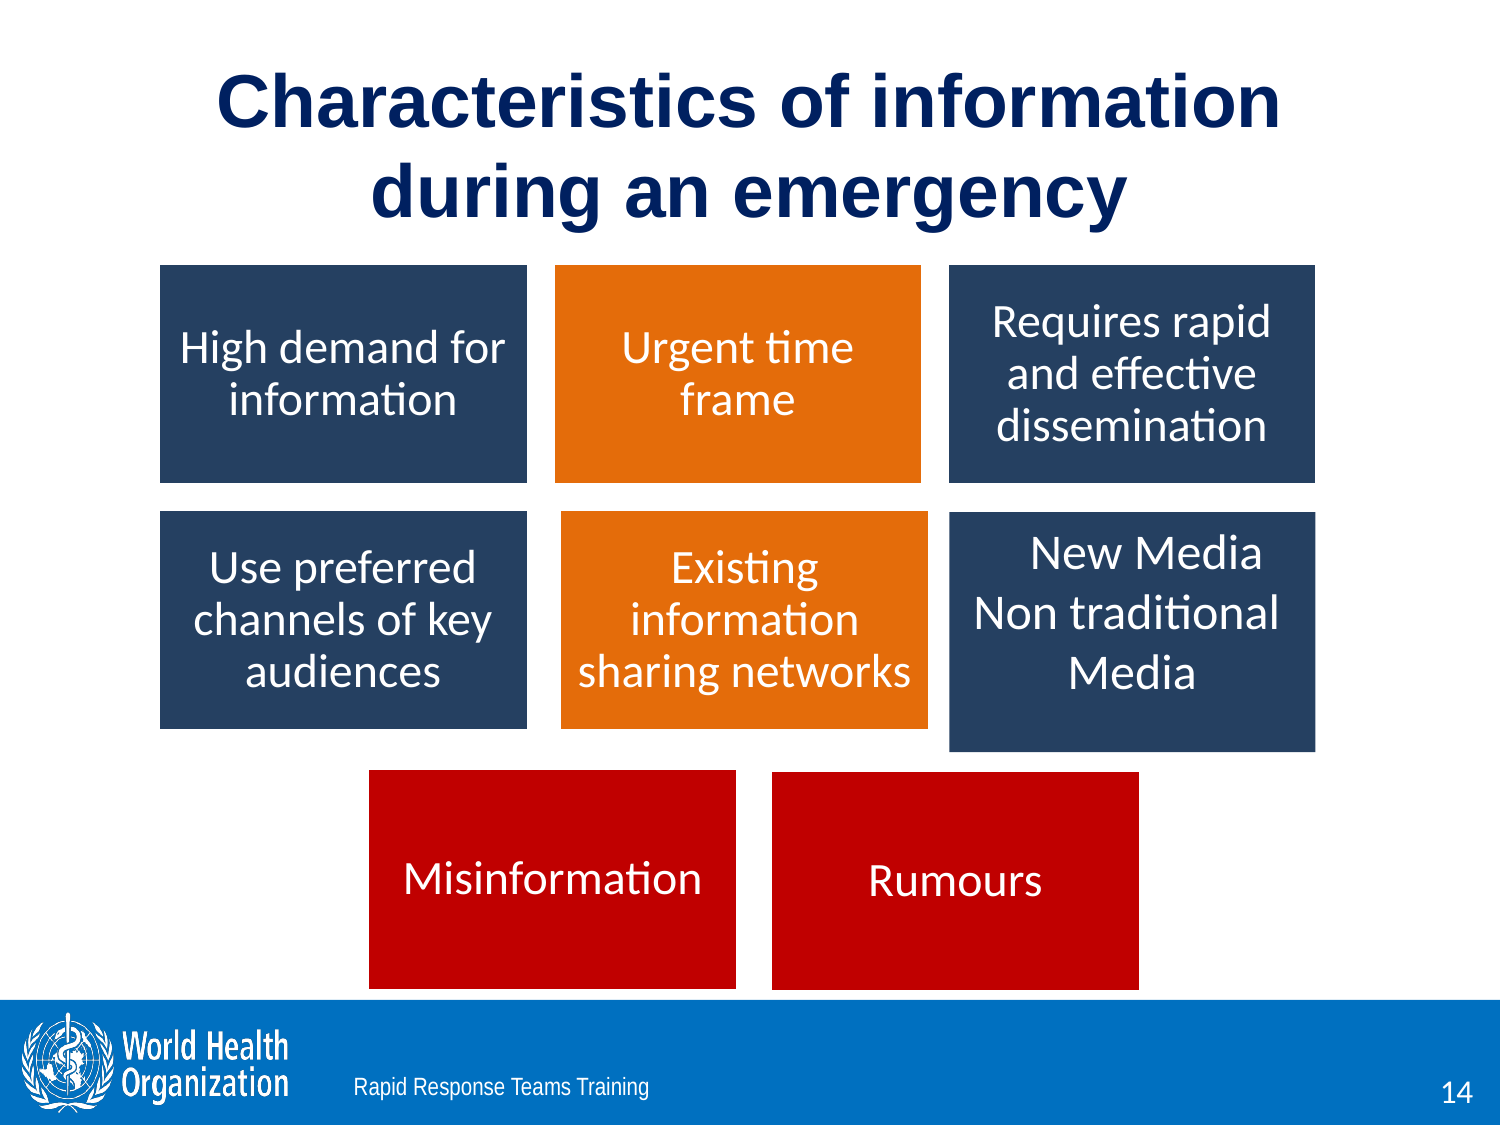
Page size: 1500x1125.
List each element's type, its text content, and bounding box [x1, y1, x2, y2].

picture [21, 1012, 288, 1113]
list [74, 262, 1426, 1006]
title Characteristics of information during an emergency [75, 45, 1425, 233]
